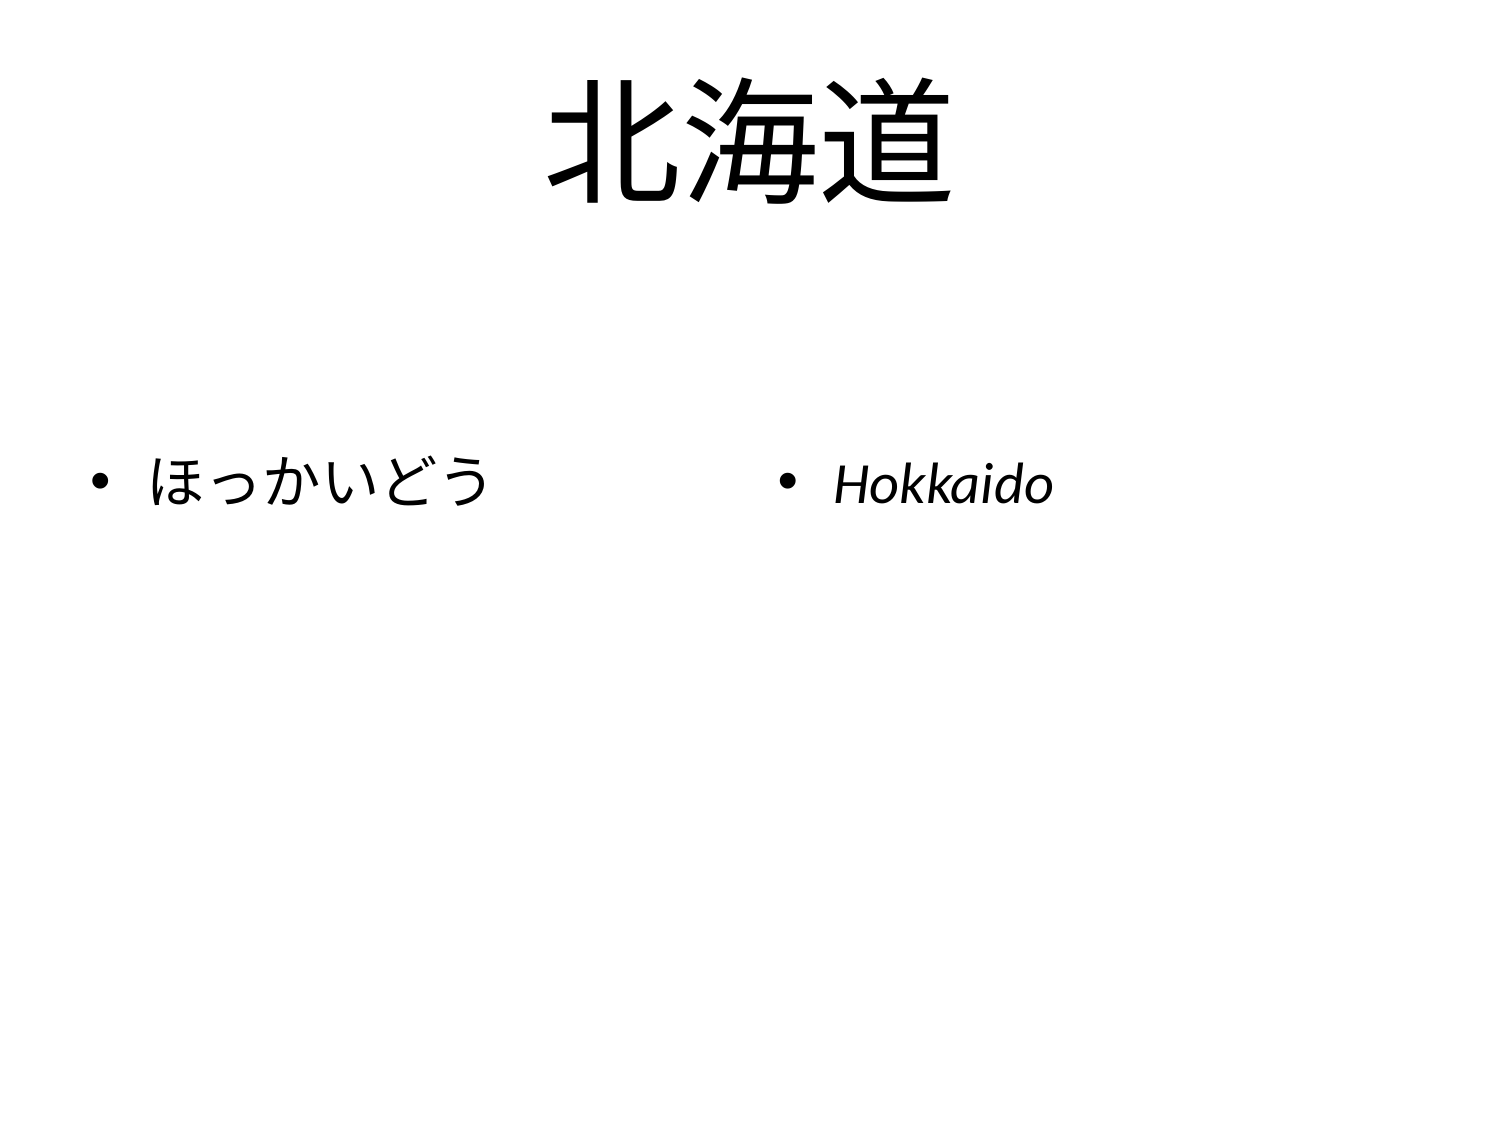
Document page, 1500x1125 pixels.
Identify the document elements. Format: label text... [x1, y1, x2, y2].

list ほっかいどう [74, 437, 738, 1006]
title 北海道 [74, 44, 1426, 233]
list Hokkaido [762, 437, 1426, 1006]
